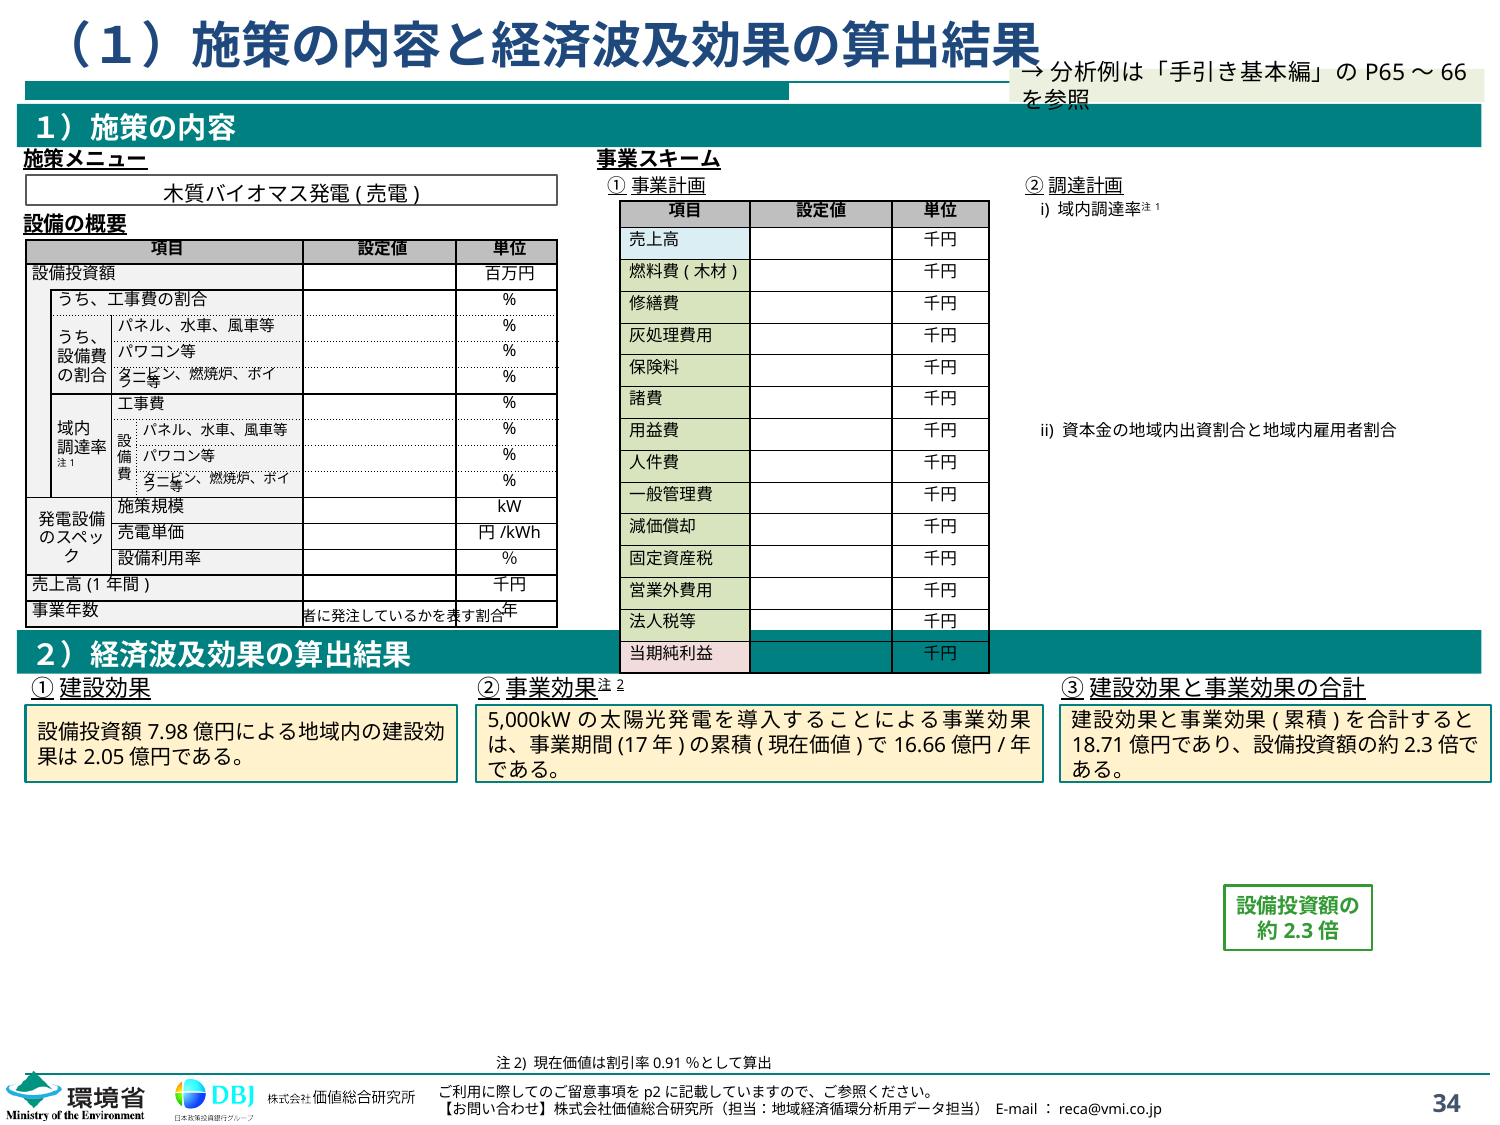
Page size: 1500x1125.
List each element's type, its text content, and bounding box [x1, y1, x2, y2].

table_cell 保険料 [621, 355, 749, 386]
text_box 設備の概要 [23, 210, 201, 236]
text_box ①建設効果 [16, 674, 407, 708]
table_cell 百万円 [457, 265, 556, 289]
table_cell 千円 [893, 610, 988, 641]
text_box 木質バイオマス発電(売電) [25, 175, 558, 205]
table_cell 千円 [893, 483, 988, 513]
table_cell 千円 [893, 355, 988, 386]
table_cell [751, 451, 891, 482]
text_box １）施策の内容 [16, 103, 1482, 148]
table_cell うち、 設備費 の割合 [52, 316, 111, 393]
table_cell 設備利用率 [112, 550, 302, 574]
table_cell 域内 調達率 注1 [52, 395, 111, 497]
table_cell kW [457, 498, 556, 523]
table_cell 千円 [893, 260, 988, 291]
text_box ①事業計画 [607, 173, 785, 196]
table_cell 発電設備 のスペック [27, 498, 111, 574]
text_box 設備投資額7.98億円による地域内の建設効果は2.05億円である。 [25, 705, 457, 783]
table_cell 千円 [893, 546, 988, 577]
table_cell [304, 395, 455, 420]
picture [171, 1075, 419, 1125]
table_cell [304, 420, 455, 446]
table_cell [751, 546, 891, 577]
table_cell % [457, 342, 556, 368]
table_cell 千円 [893, 387, 988, 418]
table_cell [304, 550, 455, 574]
table_cell % [457, 291, 556, 316]
text_box 設備投資額の約2.3倍 [1224, 885, 1373, 951]
table_cell 施策規模 [112, 498, 302, 523]
table_cell % [457, 420, 556, 446]
table_cell [304, 291, 455, 316]
title （１）施策の内容と経済波及効果の算出結果 [25, 0, 1355, 82]
table_cell 人件費 [621, 451, 749, 482]
table_cell 減価償却 [621, 514, 749, 545]
table_cell 売電単価 [112, 524, 302, 549]
table_cell 固定資産税 [621, 546, 749, 577]
table_cell [304, 316, 455, 342]
table_cell 営業外費用 [621, 578, 749, 609]
table_cell パワコン等 [112, 342, 302, 368]
table_cell 修繕費 [621, 292, 749, 323]
table_cell [751, 514, 891, 545]
text_box i) 域内調達率注1 [1040, 199, 1188, 220]
table_cell [304, 602, 455, 626]
table_cell [304, 498, 455, 523]
table_cell [304, 265, 455, 289]
table_cell [27, 290, 50, 497]
table_cell [751, 324, 891, 354]
table_cell [751, 228, 891, 259]
text_box 注2) 現在価値は割引率0.91％として算出 [496, 1055, 1028, 1072]
table_header 設定値 [751, 202, 891, 227]
table_cell [304, 576, 455, 600]
table_cell 当期純利益 [621, 642, 749, 672]
table_cell [751, 419, 891, 450]
table_cell 円/kWh [457, 524, 556, 549]
table_header 単位 [893, 202, 988, 227]
text_box →分析例は「手引き基本編」のP65～66を参照 [1009, 68, 1485, 102]
table_cell 千円 [893, 419, 988, 450]
table_cell 千円 [457, 576, 556, 600]
table_cell % [457, 471, 556, 497]
table_cell 事業年数 [27, 602, 302, 626]
table_cell 千円 [893, 324, 988, 354]
table_cell パワコン等 [137, 446, 302, 471]
table_cell 千円 [893, 451, 988, 482]
table_cell 千円 [893, 228, 988, 259]
table_cell [751, 642, 891, 672]
table_cell [304, 446, 455, 471]
table_header 設定値 [304, 241, 455, 263]
table_cell ％ [457, 550, 556, 574]
table_header 単位 [457, 241, 556, 263]
table_cell 灰処理費用 [621, 324, 749, 354]
text_box 建設効果と事業効果(累積)を合計すると18.71億円であり、設備投資額の約2.3倍である。 [1060, 705, 1492, 783]
table_cell 設備投資額 [27, 265, 302, 290]
table_cell 設備費 [112, 420, 137, 497]
text_box 施策メニュー [23, 148, 171, 171]
slide_number 34 [1393, 1079, 1500, 1122]
table_cell % [457, 446, 556, 471]
table_cell [304, 342, 455, 368]
table_cell [751, 355, 891, 386]
table_cell [751, 260, 891, 291]
table_cell 燃料費(木材) [621, 260, 749, 291]
table_cell % [457, 395, 556, 420]
table_cell 売上高 [621, 228, 749, 259]
table_cell % [457, 368, 556, 393]
text_box 5,000kWの太陽光発電を導入することによる事業効果は、事業期間(17年)の累積(現在価値)で16.66億円/年である。 [475, 705, 1043, 783]
text_box ②調達計画 [1025, 173, 1203, 196]
text_box ２）経済波及効果の算出結果 [990, 630, 1482, 674]
table_cell 千円 [893, 292, 988, 323]
table_cell 諸費 [621, 387, 749, 418]
table_cell 千円 [893, 642, 988, 672]
table_cell [304, 471, 455, 497]
table_cell [304, 368, 455, 393]
table_cell 千円 [893, 578, 988, 609]
table_header 項目 [27, 241, 302, 263]
table_cell [751, 292, 891, 323]
table_cell 千円 [893, 514, 988, 545]
table_cell 一般管理費 [621, 483, 749, 513]
picture [2, 1071, 148, 1125]
table_cell 年 [457, 602, 556, 626]
table_cell タービン、燃焼炉、ボイラー等 [137, 471, 302, 497]
table_cell [304, 524, 455, 549]
text_box ③建設効果と事業効果の合計 [1046, 674, 1437, 708]
table_cell 用益費 [621, 419, 749, 450]
table_cell タービン、燃焼炉、ボイラー等 [112, 368, 302, 393]
text_box ii) 資本金の地域内出資割合と地域内雇用者割合 [1040, 419, 1432, 440]
table_cell [751, 578, 891, 609]
text_box ２）経済波及効果の算出結果 [16, 630, 619, 674]
table_cell [751, 610, 891, 641]
table_header 項目 [621, 202, 749, 227]
table_cell % [457, 316, 556, 342]
table_cell [751, 387, 891, 418]
table_cell うち、工事費の割合 [52, 291, 302, 316]
text_box 事業スキーム [596, 148, 745, 171]
table_cell 法人税等 [621, 610, 749, 641]
table_cell 売上高(1年間) [27, 576, 302, 600]
table_cell パネル、水車、風車等 [112, 316, 302, 342]
table_cell 工事費 [112, 395, 302, 420]
table_cell パネル、水車、風車等 [137, 420, 302, 446]
table_cell [751, 483, 891, 513]
text_box ②事業効果注2 [462, 674, 853, 708]
